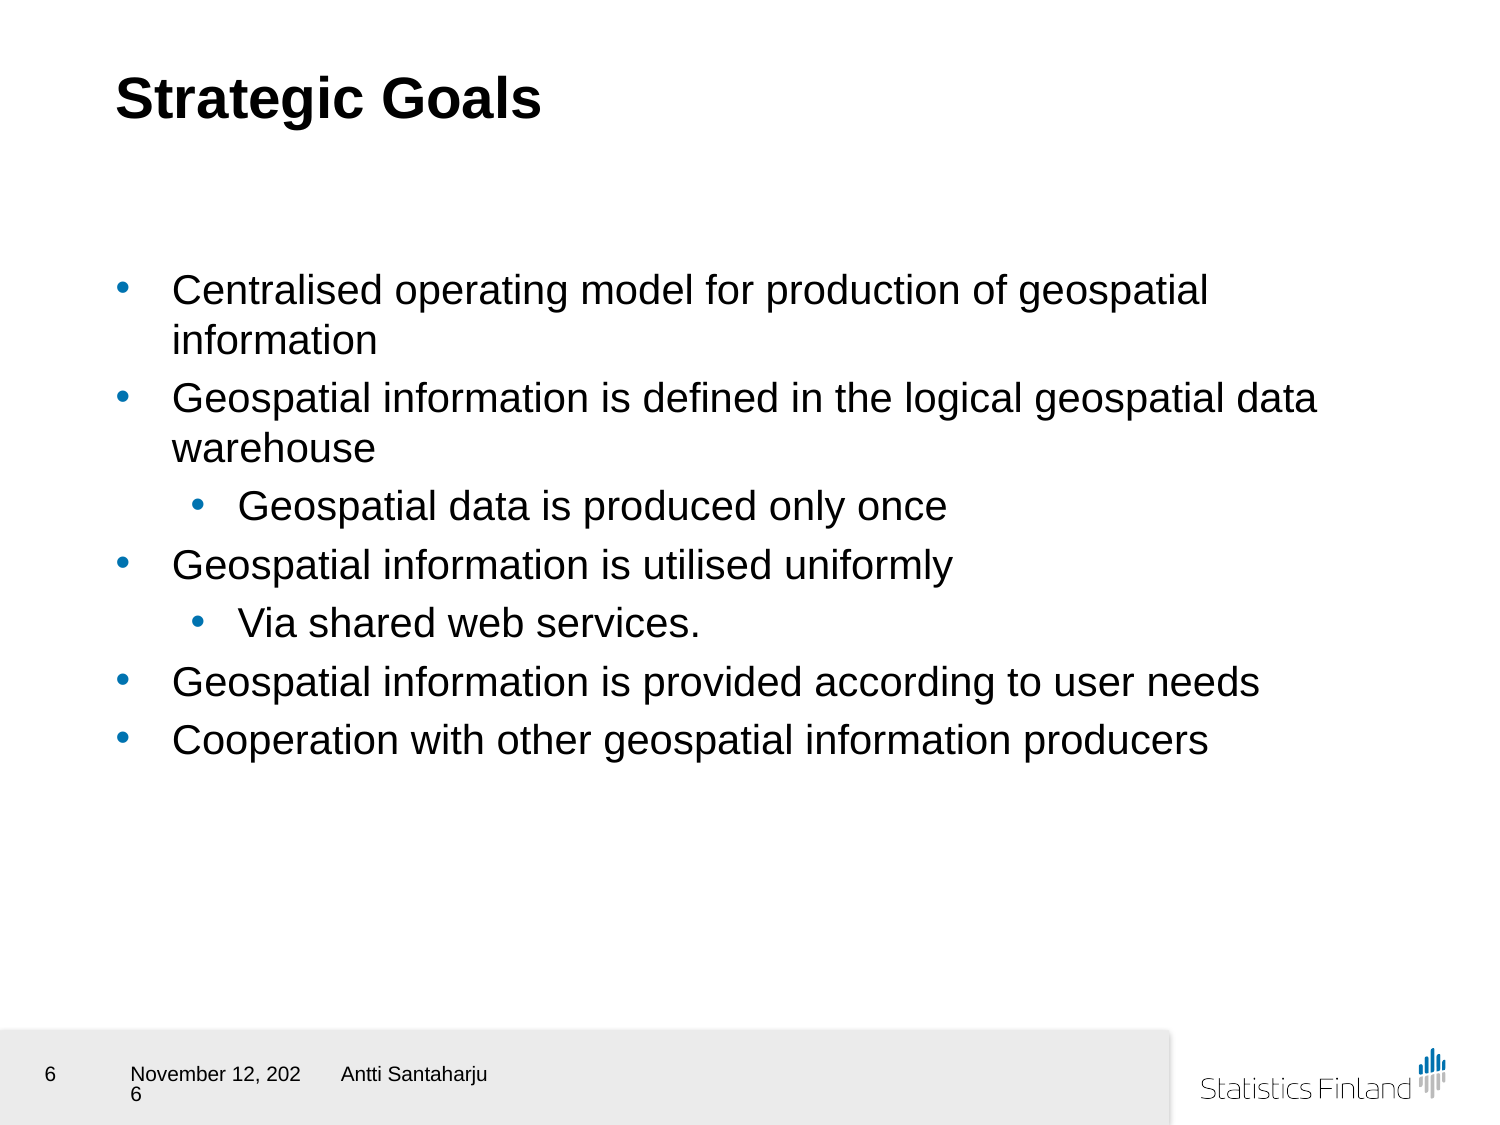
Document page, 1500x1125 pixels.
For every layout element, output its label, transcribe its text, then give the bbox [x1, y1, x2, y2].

title Strategic Goals [115, 60, 1385, 132]
picture [1201, 1048, 1446, 1099]
footer Antti Santaharju [325, 1042, 801, 1103]
list Centralised operating model for production of geospatial information Geospatial information is defined in the logical geospatial data warehouse Geospatial data is produced only once Geospatial information is utilised uniformly Via shared web services. Geospatial information is provided according to user needs Cooperation with other geospatial information producers [115, 262, 1385, 987]
slide_number 6 [0, 1042, 116, 1103]
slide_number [116, 1042, 325, 1103]
